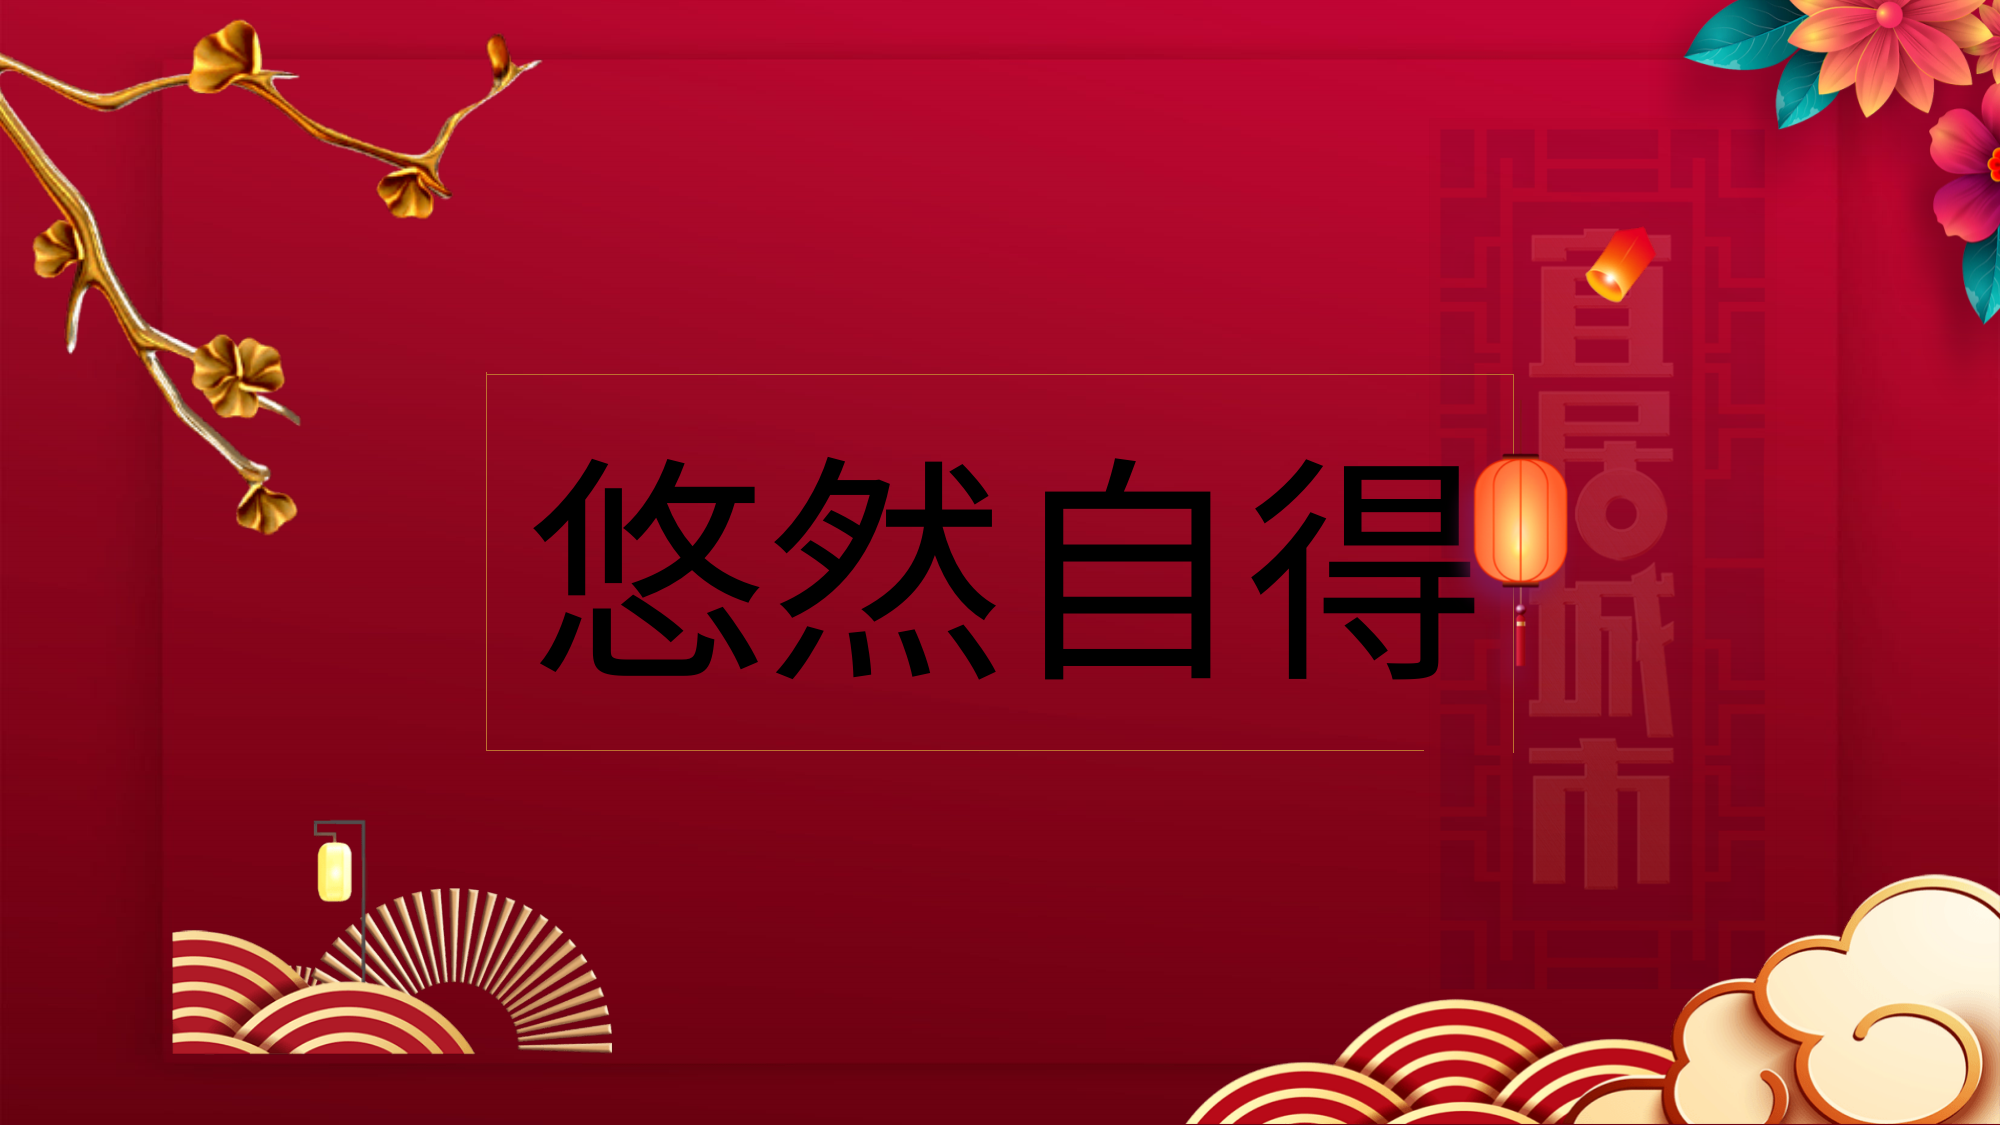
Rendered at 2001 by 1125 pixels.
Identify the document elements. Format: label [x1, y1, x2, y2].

picture [0, 0, 2000, 1125]
text_box [486, 372, 1617, 753]
